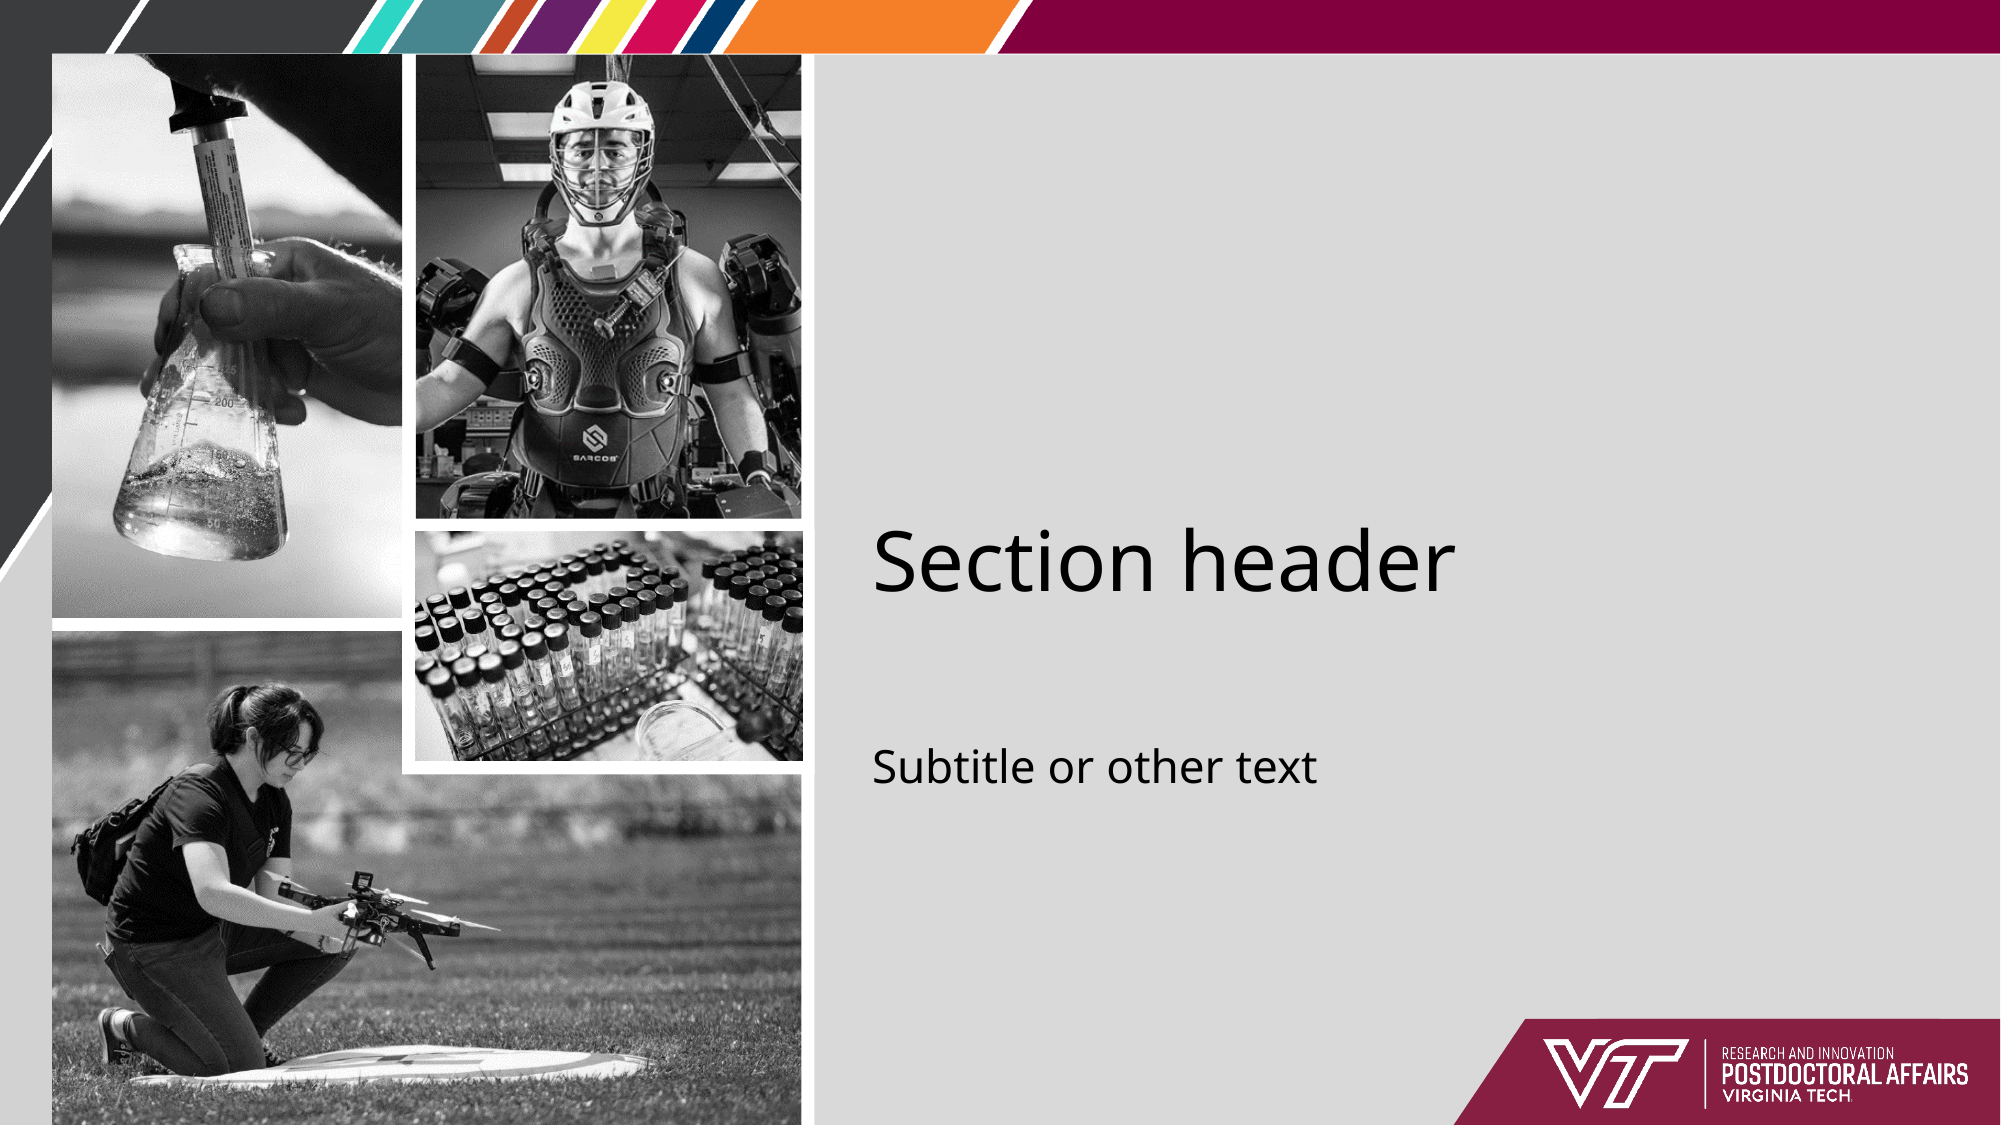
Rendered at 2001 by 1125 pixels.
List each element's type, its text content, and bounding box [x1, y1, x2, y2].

picture [1543, 1039, 1968, 1109]
picture [415, 531, 803, 761]
subtitle Subtitle or other text [872, 732, 1902, 848]
picture [0, 0, 2000, 1125]
title Section header [872, 66, 1902, 610]
